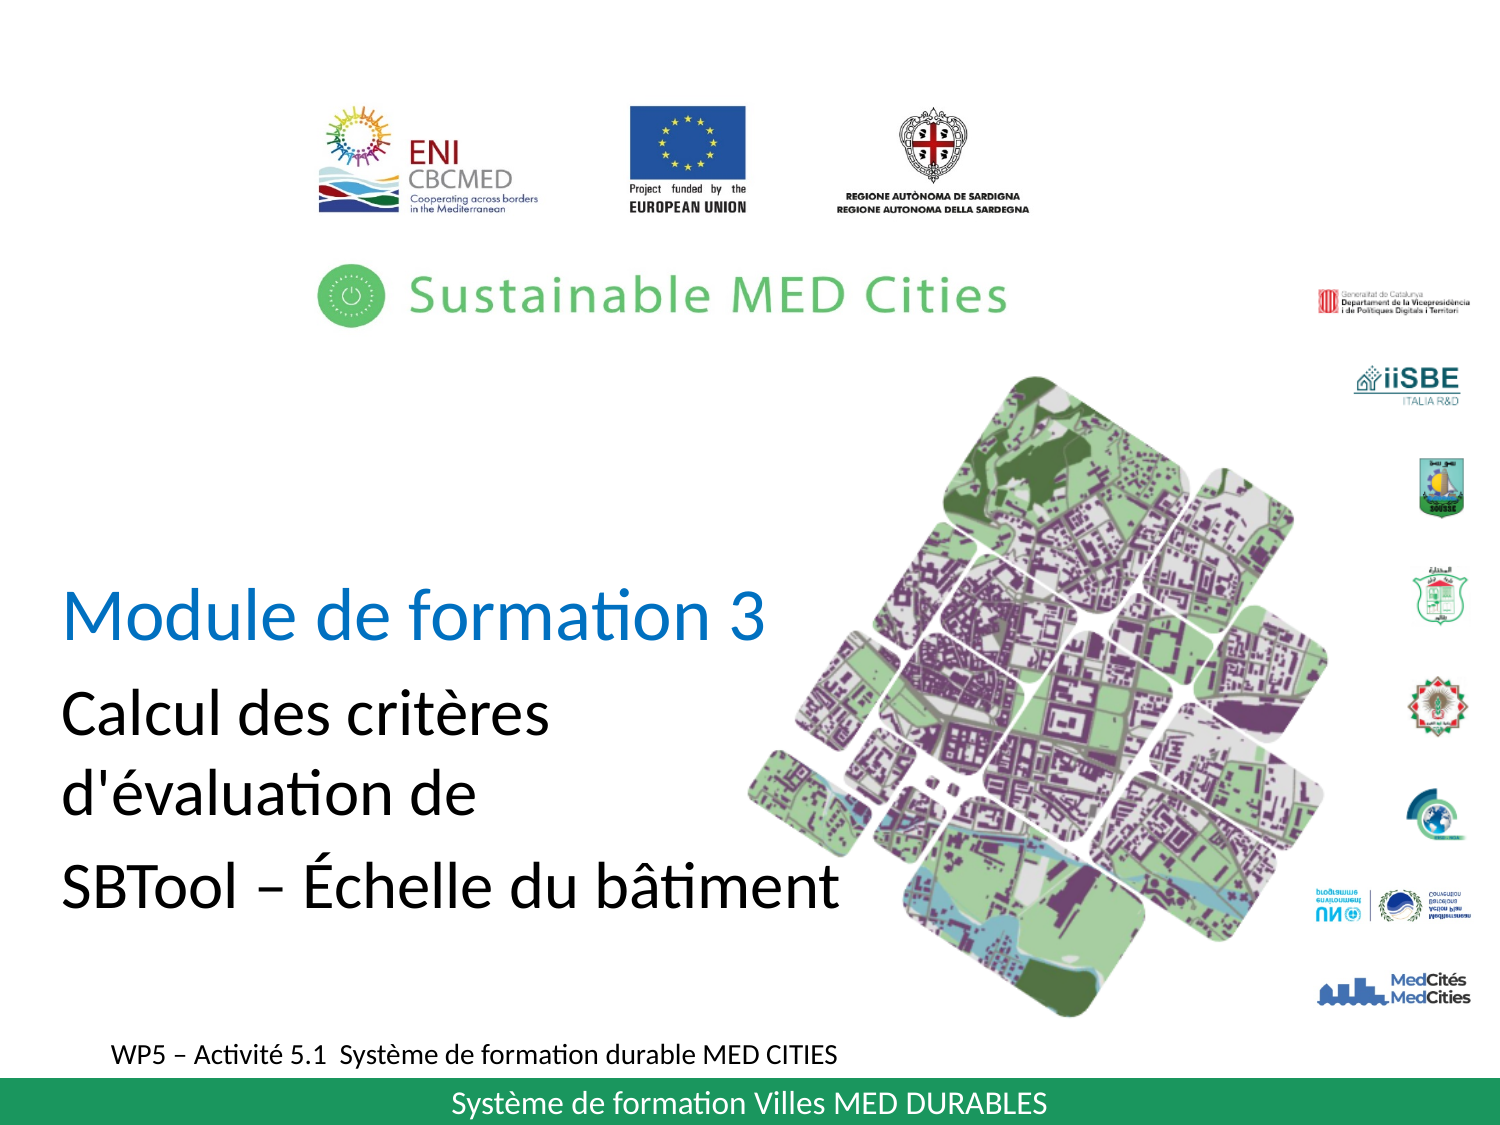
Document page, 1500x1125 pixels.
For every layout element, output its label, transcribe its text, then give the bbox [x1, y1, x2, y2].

picture [1313, 885, 1474, 924]
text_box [0, 1027, 1500, 1125]
picture [1346, 363, 1474, 411]
picture [284, 84, 1486, 1027]
picture [1313, 279, 1474, 321]
picture [1313, 970, 1474, 1008]
picture [1396, 786, 1474, 847]
picture [1414, 455, 1474, 523]
text_box Module de formation 3 Calcul des critères d'évaluation de SBTool – Échelle du bâtiment [46, 557, 902, 1026]
